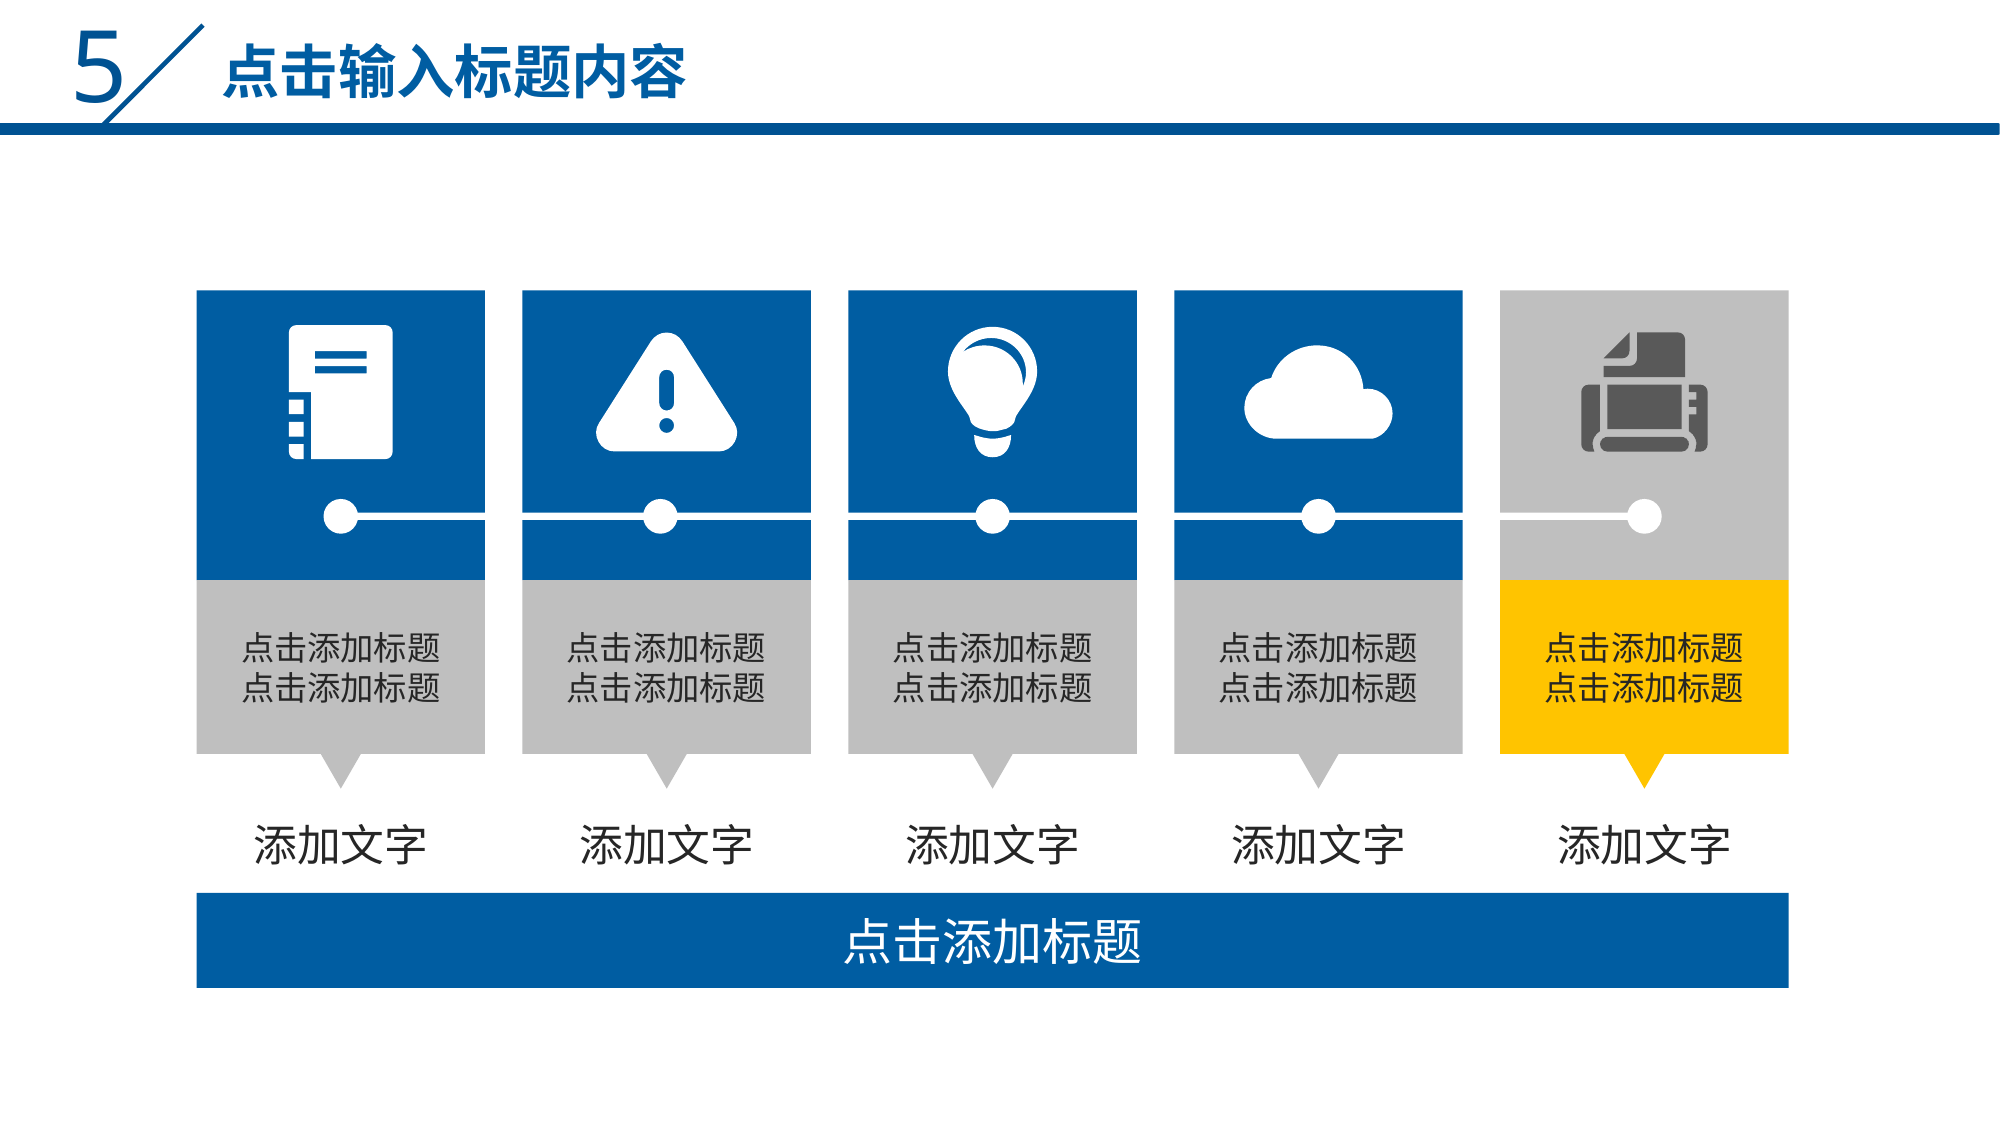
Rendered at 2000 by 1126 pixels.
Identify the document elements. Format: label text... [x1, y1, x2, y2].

text_box 点击添加标题 点击添加标题 [1172, 578, 1465, 756]
text_box [318, 751, 363, 791]
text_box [323, 498, 1663, 534]
text_box 点击添加标题 点击添加标题 [1498, 578, 1791, 756]
text_box [1296, 751, 1341, 791]
text_box [596, 332, 738, 452]
text_box [970, 751, 1015, 791]
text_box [288, 324, 393, 460]
text_box 添加文字 [1542, 810, 1747, 878]
text_box [1498, 288, 1791, 578]
text_box [644, 751, 689, 791]
text_box 点击添加标题 点击添加标题 [194, 578, 487, 756]
text_box 添加文字 [890, 810, 1095, 878]
text_box 添加文字 [564, 810, 770, 878]
text_box 点击添加标题 点击添加标题 [520, 578, 813, 756]
text_box [846, 542, 1139, 578]
text_box [846, 288, 1139, 497]
text_box 点击输入标题内容 [185, 27, 725, 113]
text_box [1244, 345, 1393, 439]
text_box [1622, 751, 1667, 791]
text_box [194, 288, 487, 578]
text_box [1172, 542, 1465, 578]
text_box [1580, 332, 1708, 452]
text_box [1172, 288, 1465, 497]
text_box 点击添加标题 [195, 891, 1791, 990]
text_box [520, 288, 813, 497]
text_box 添加文字 [238, 810, 444, 878]
text_box [520, 542, 813, 578]
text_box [947, 326, 1038, 458]
text_box 点击添加标题 点击添加标题 [846, 578, 1139, 756]
text_box 添加文字 [1216, 810, 1421, 878]
